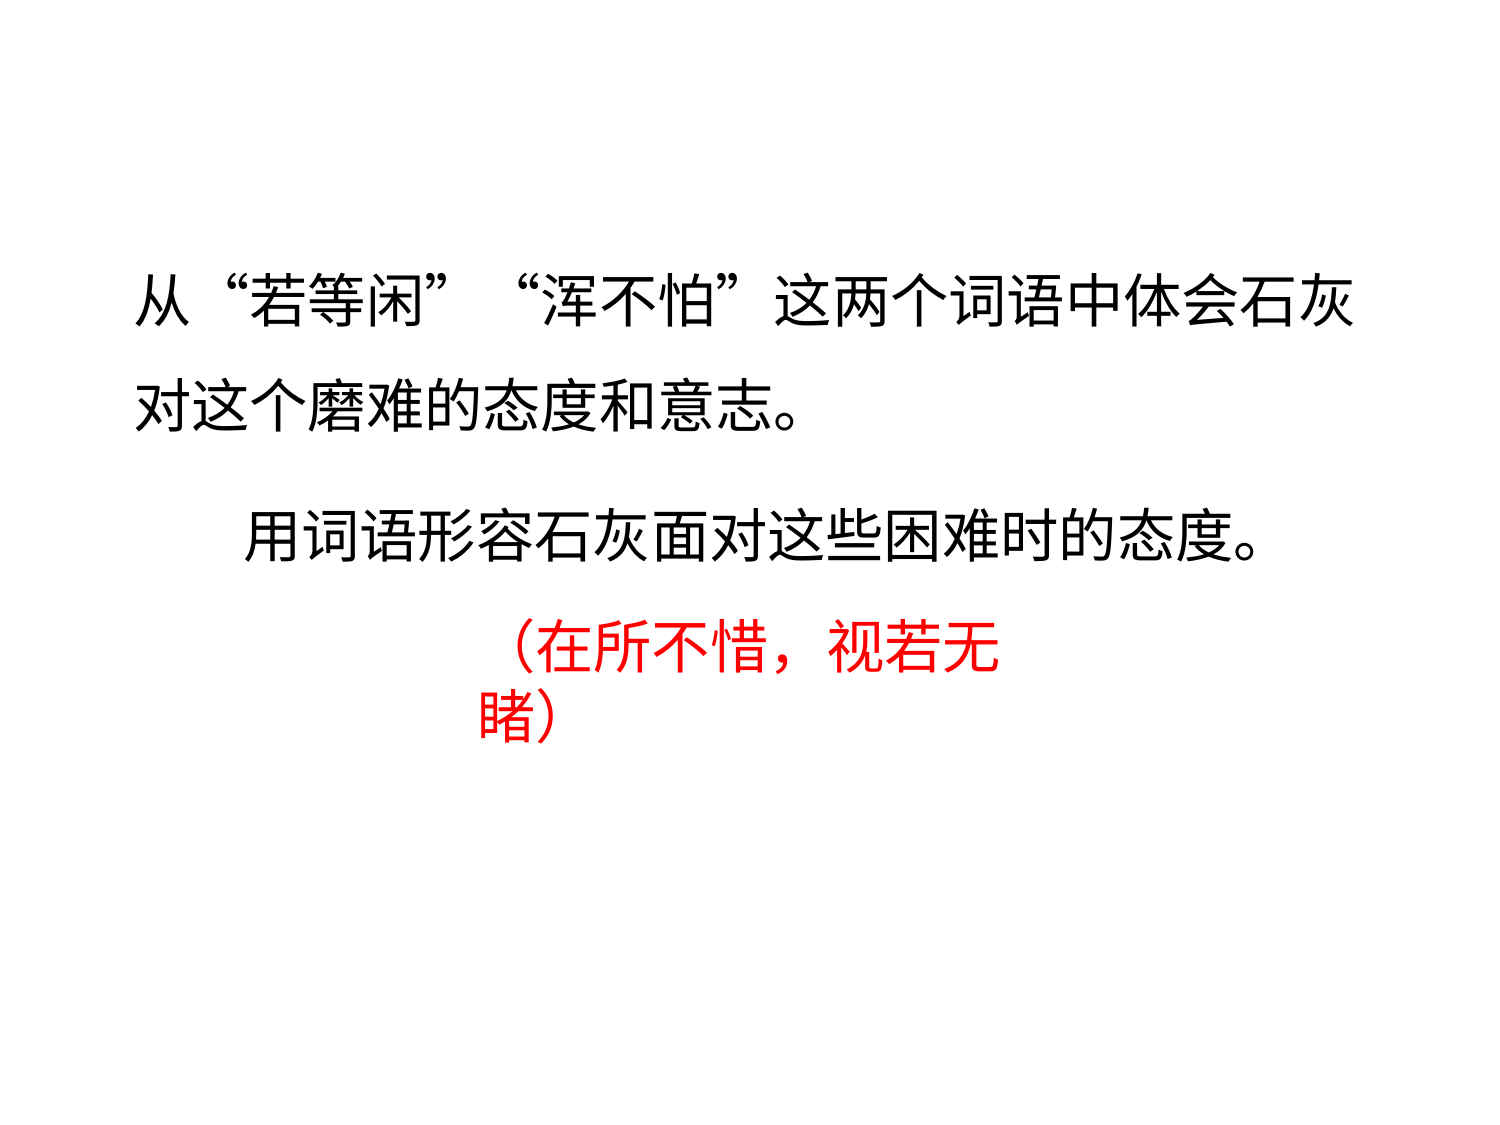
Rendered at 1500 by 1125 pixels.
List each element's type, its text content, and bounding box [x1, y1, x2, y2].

text_box 从“若等闲”“浑不怕”这两个词语中体会石灰对这个磨难的态度和意志。 [118, 222, 1376, 447]
text_box 用词语形容石灰面对这些困难时的态度。 [188, 491, 1342, 577]
text_box （在所不惜，视若无睹） [462, 603, 1119, 758]
